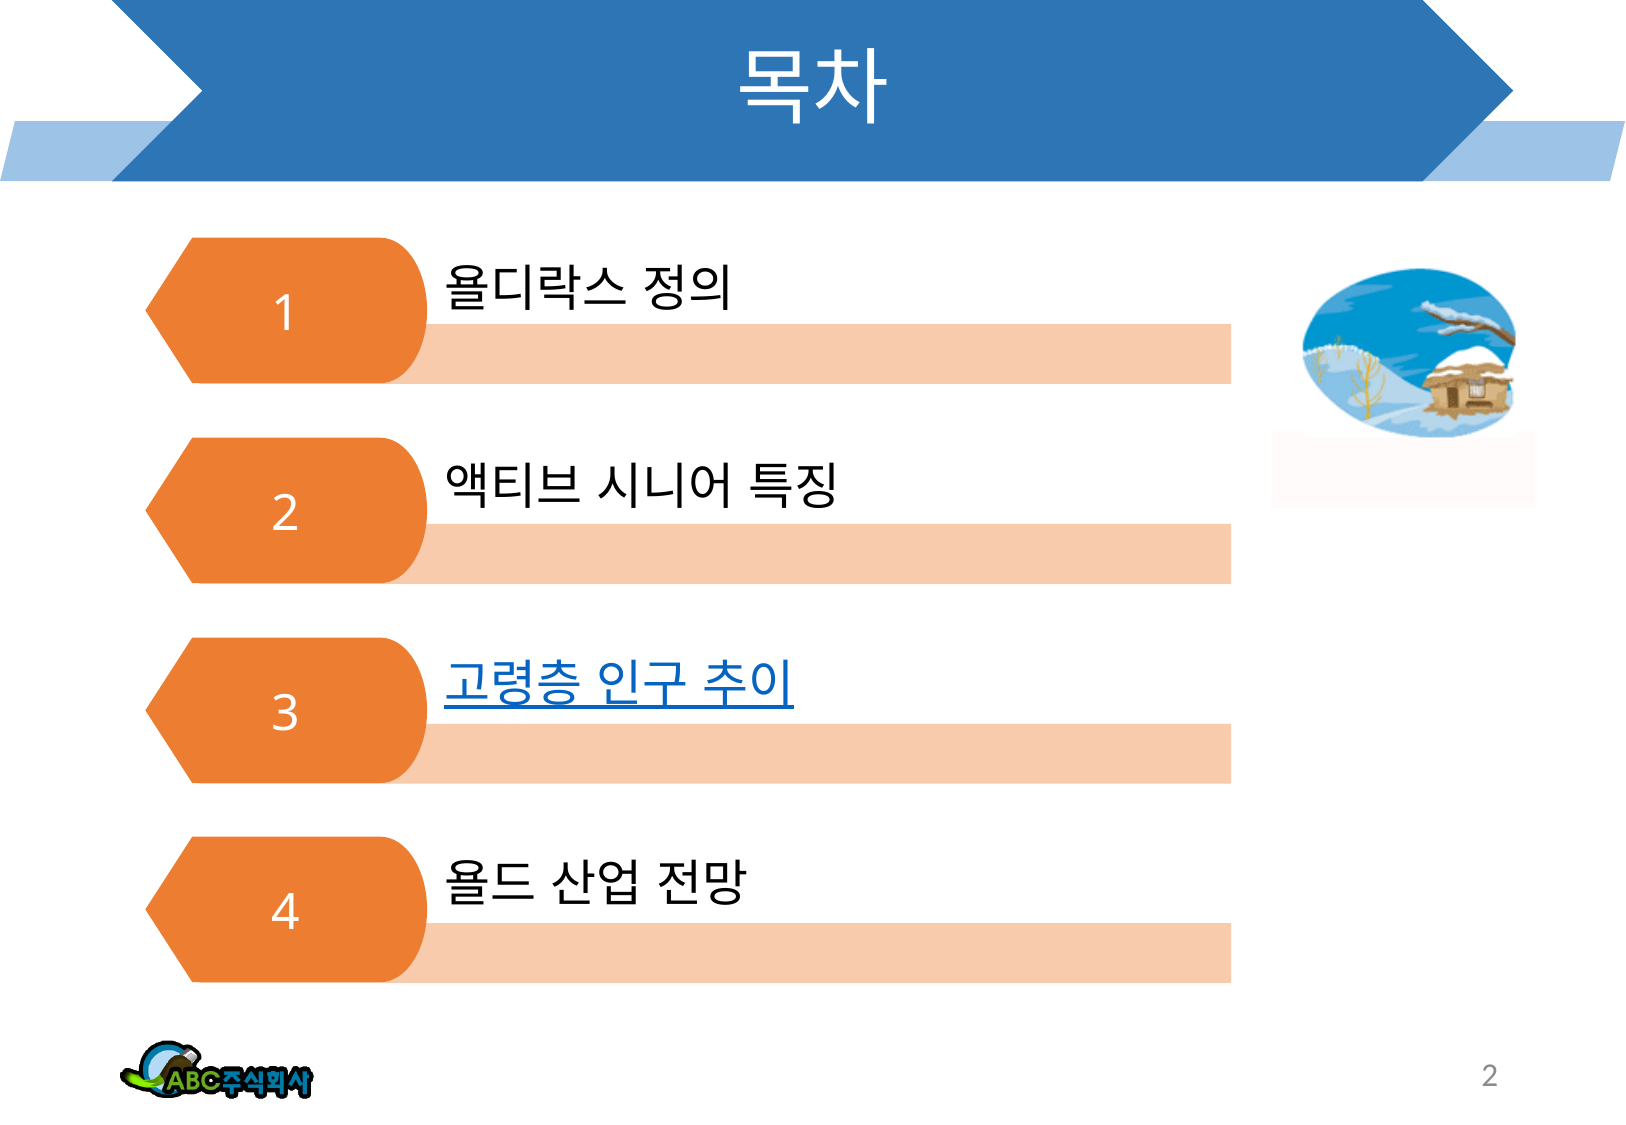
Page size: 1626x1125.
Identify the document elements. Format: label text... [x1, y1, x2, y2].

text_box 1 [144, 236, 429, 385]
text_box 4 [144, 835, 429, 984]
text_box [384, 523, 1232, 585]
text_box [383, 723, 1232, 785]
text_box 고령층 인구 추이 [429, 643, 1167, 732]
text_box 욜드 산업 전망 [429, 843, 1167, 919]
text_box 3 [144, 636, 429, 785]
title 목차 [0, 0, 1625, 182]
text_box 욜디락스 정의 [429, 248, 1167, 324]
text_box 액티브 시니어 특징 [429, 446, 1167, 522]
picture [111, 1034, 319, 1103]
picture [1272, 258, 1536, 509]
text_box [384, 323, 1232, 385]
text_box [384, 922, 1232, 984]
slide_number 2 [1147, 1042, 1514, 1103]
text_box 2 [144, 436, 429, 585]
